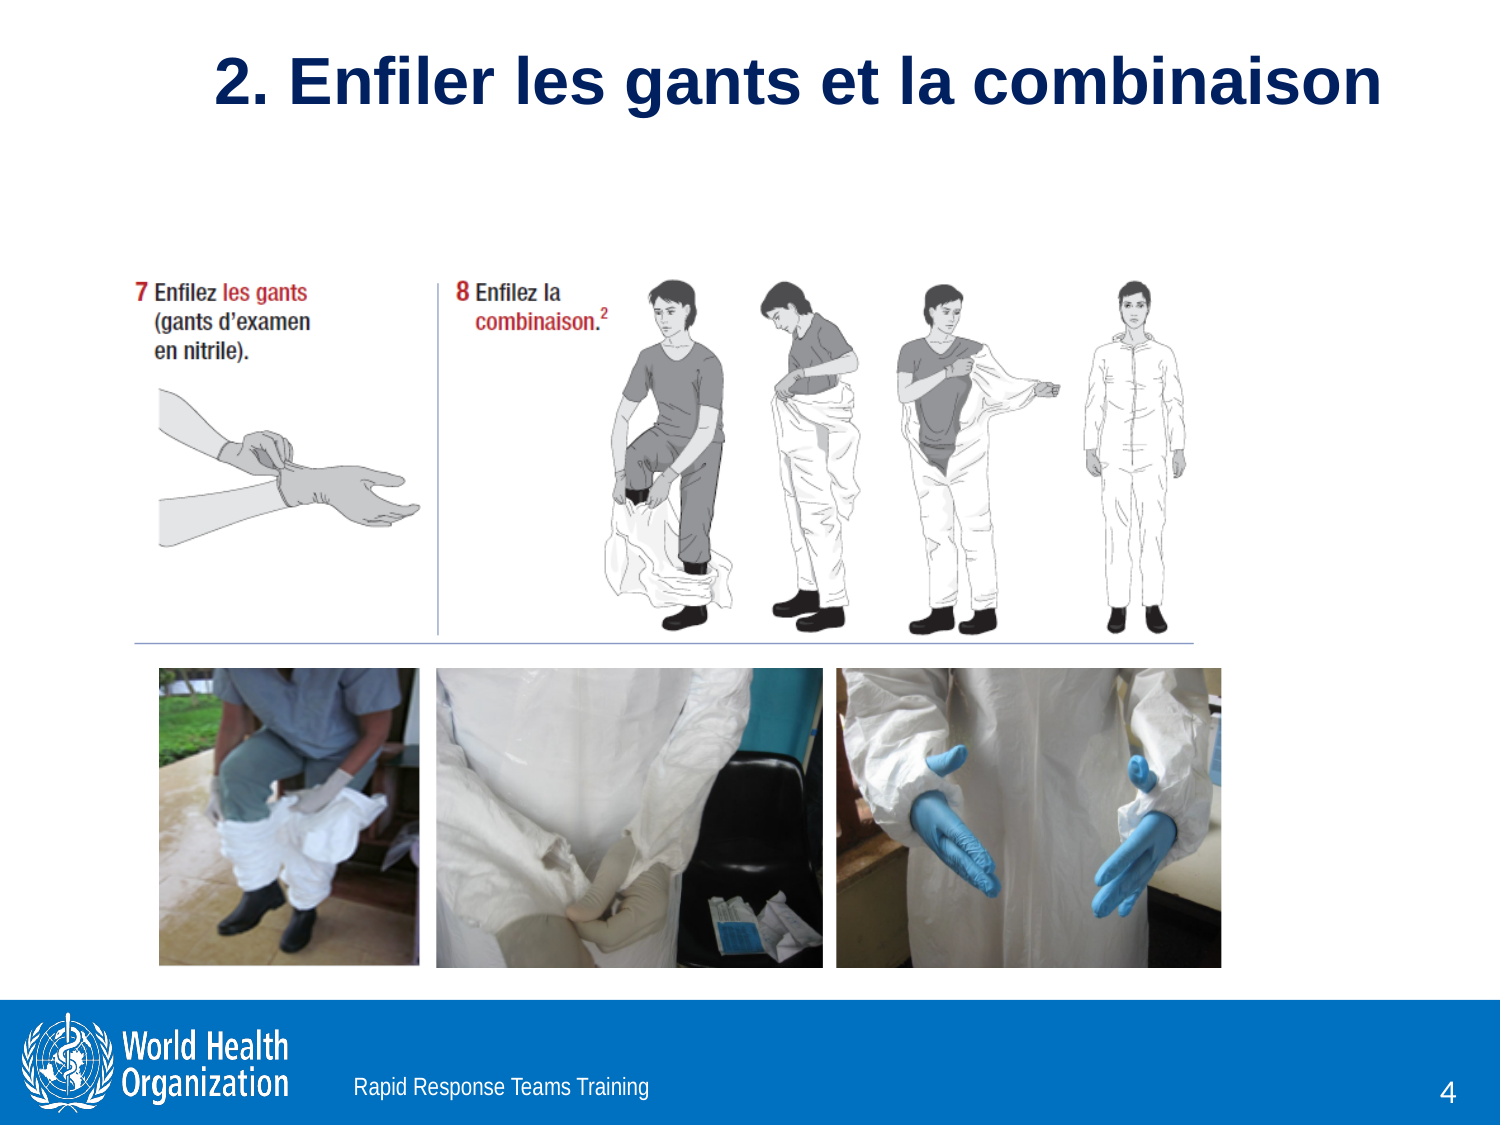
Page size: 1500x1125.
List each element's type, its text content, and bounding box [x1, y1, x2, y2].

picture [159, 668, 422, 969]
picture [21, 1012, 288, 1113]
picture [124, 266, 1225, 646]
picture [433, 668, 1222, 969]
title 2. Enfiler les gants et la combinaison [124, 0, 1475, 172]
